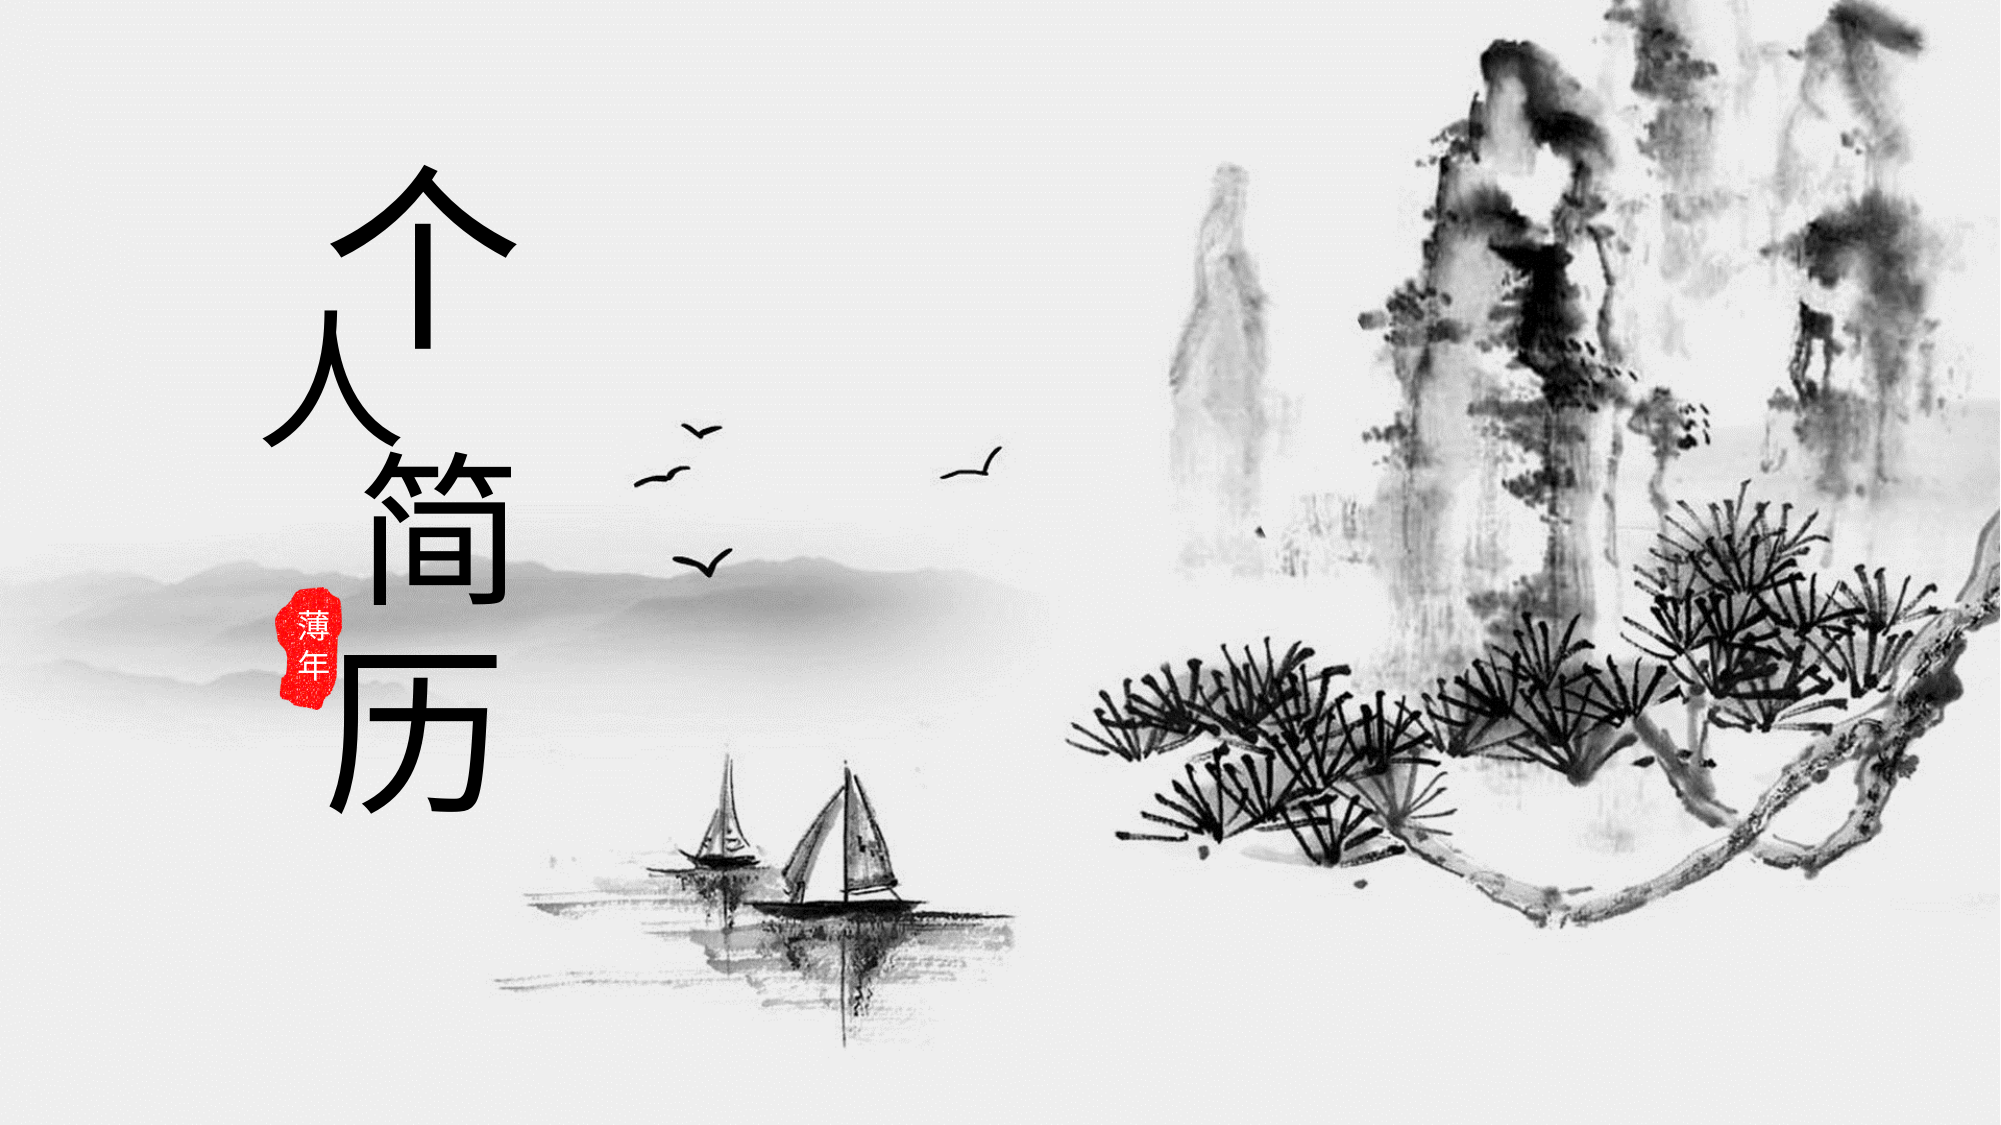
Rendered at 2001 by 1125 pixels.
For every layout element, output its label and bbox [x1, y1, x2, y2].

picture [0, 0, 2001, 1125]
text_box [275, 587, 342, 710]
